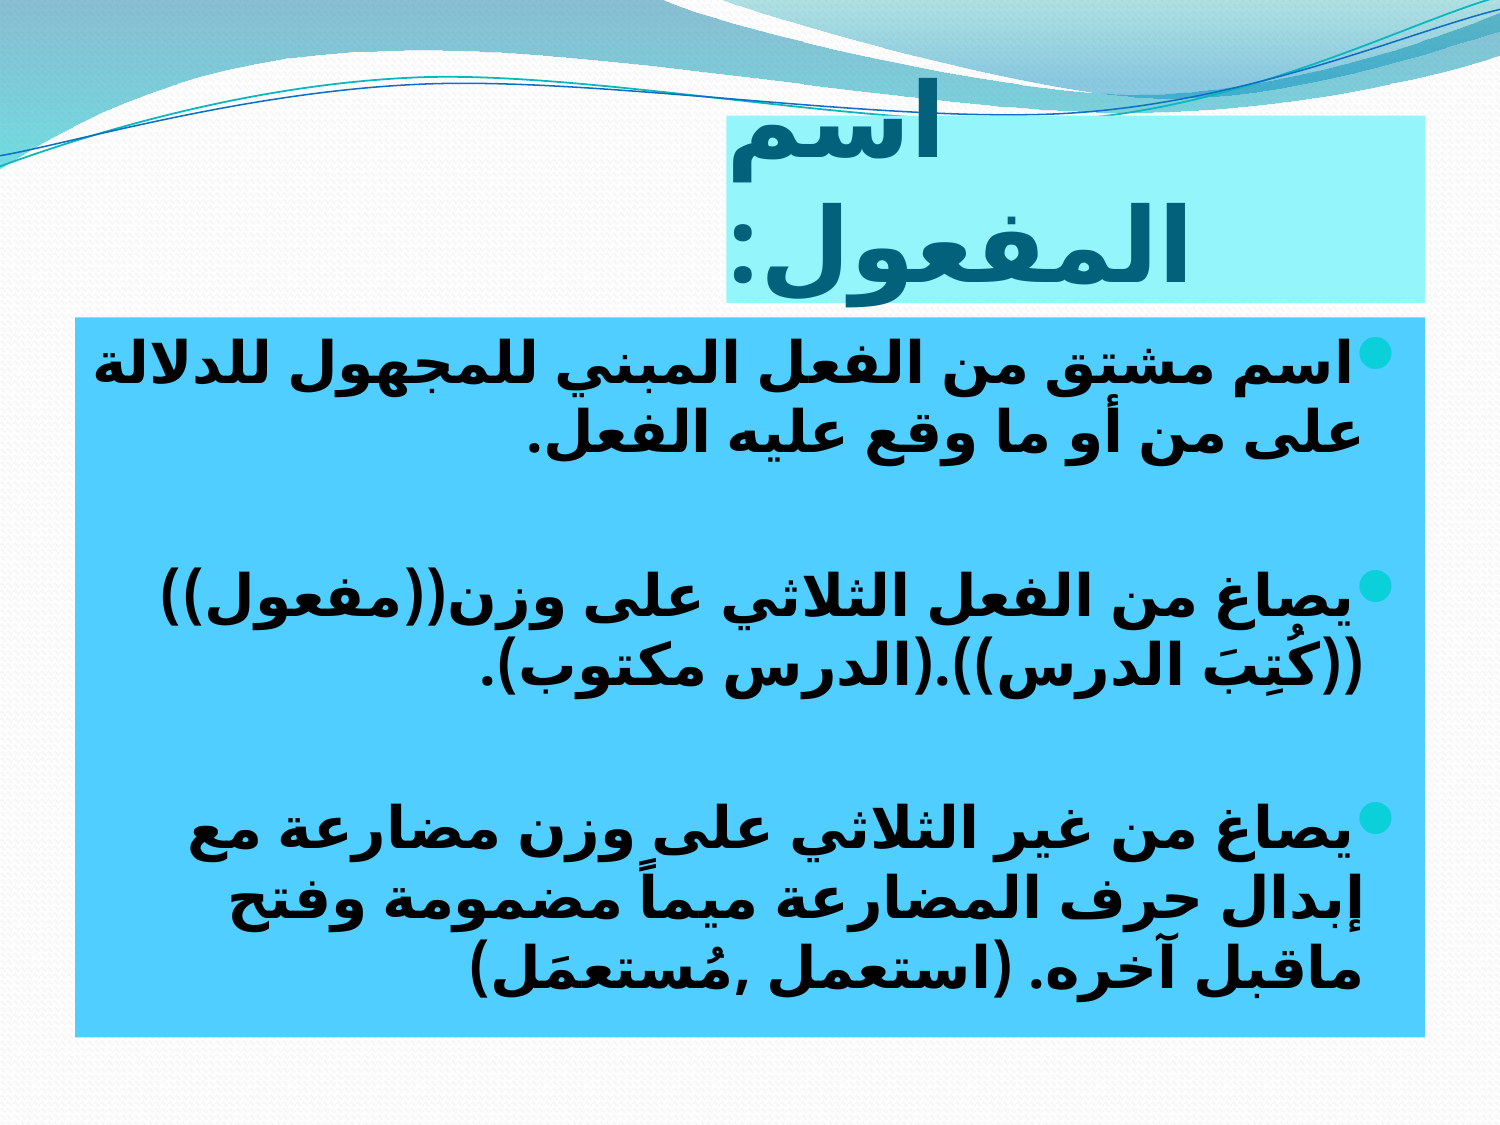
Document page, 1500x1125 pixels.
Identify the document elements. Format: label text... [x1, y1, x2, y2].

title اسم المفعول: [726, 115, 1425, 303]
list اسم مشتق من الفعل المبني للمجهول للدلالة على من أو ما وقع عليه الفعل. يصاغ من الفعل الثلاثي على وزن((مفعول)) ((كُتِبَ الدرس)).(الدرس مكتوب). يصاغ من غير الثلاثي على وزن مضارعة مع إبدال حرف المضارعة ميماً مضمومة وفتح ماقبل آخره. (استعمل ,مُستعمَل) [75, 317, 1425, 1038]
